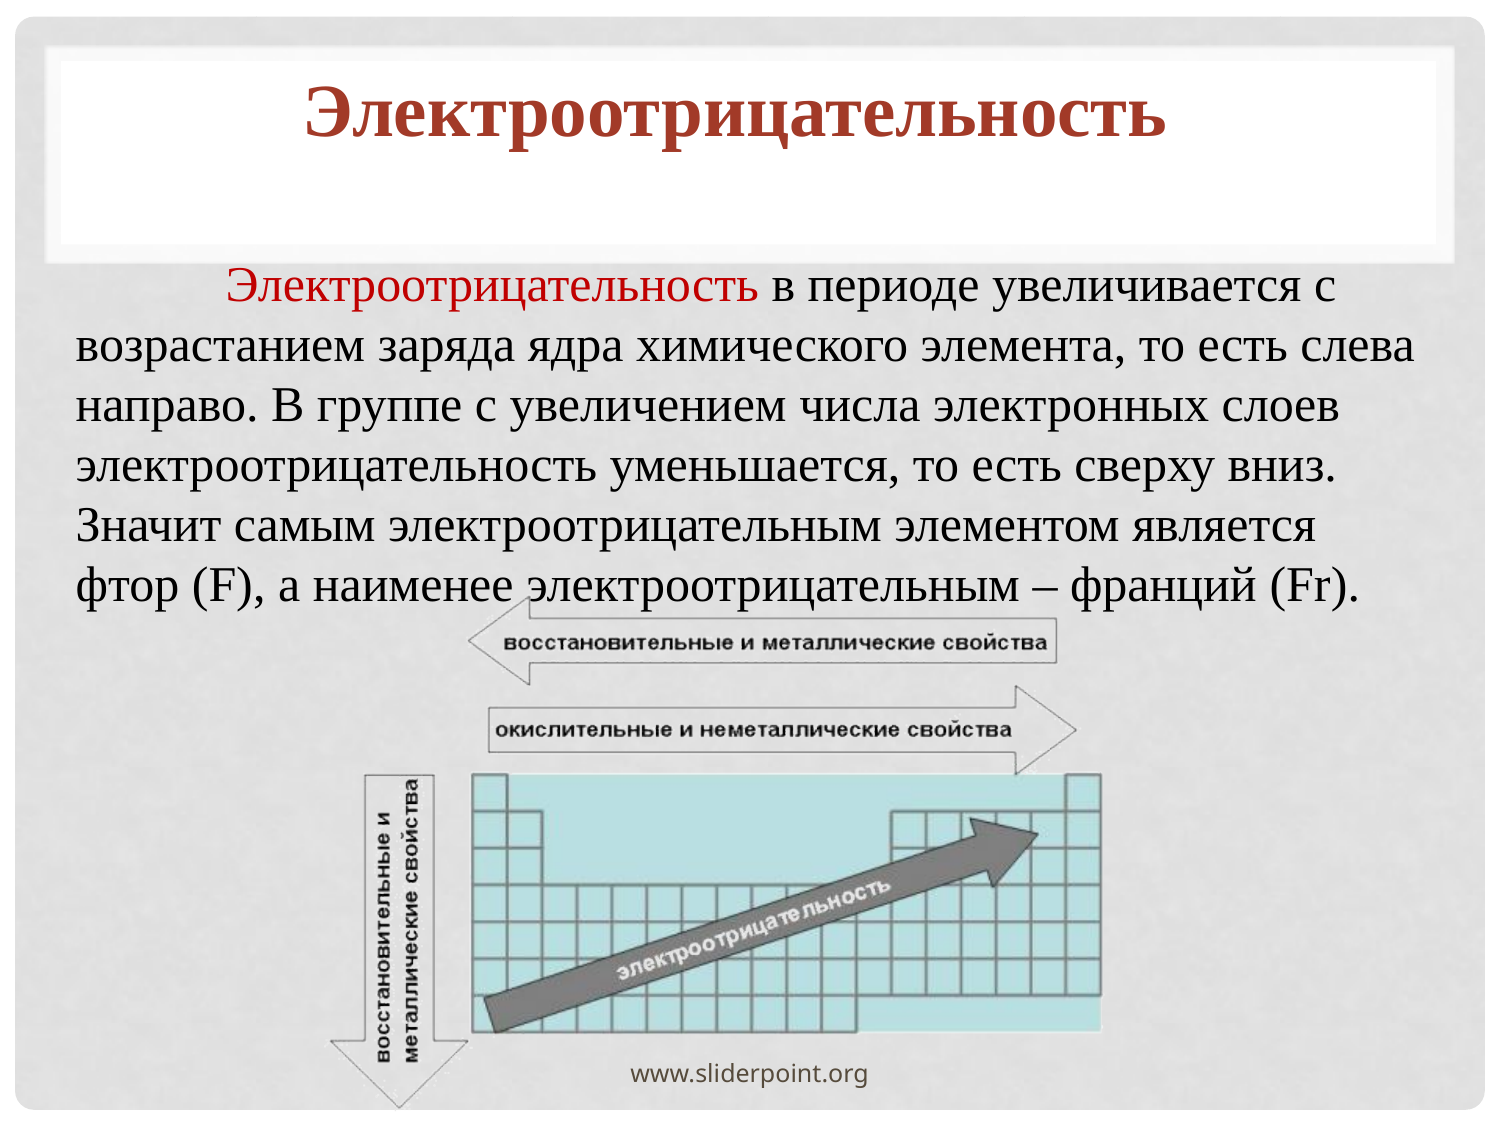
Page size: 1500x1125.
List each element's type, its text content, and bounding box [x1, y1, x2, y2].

list Электроотрицательность в периоде увеличивается с возрастанием заряда ядра химического элемента, то есть слева направо. В группе с увеличением числа электронных слоев электроотрицательность уменьшается, то есть сверху вниз. Значит самым электроотрицательным элементом является фтор (F), а наименее электроотрицательным – франций (Fr). [52, 243, 1436, 870]
picture [287, 562, 1187, 1125]
text_box Электроотрицательность [287, 54, 1183, 250]
